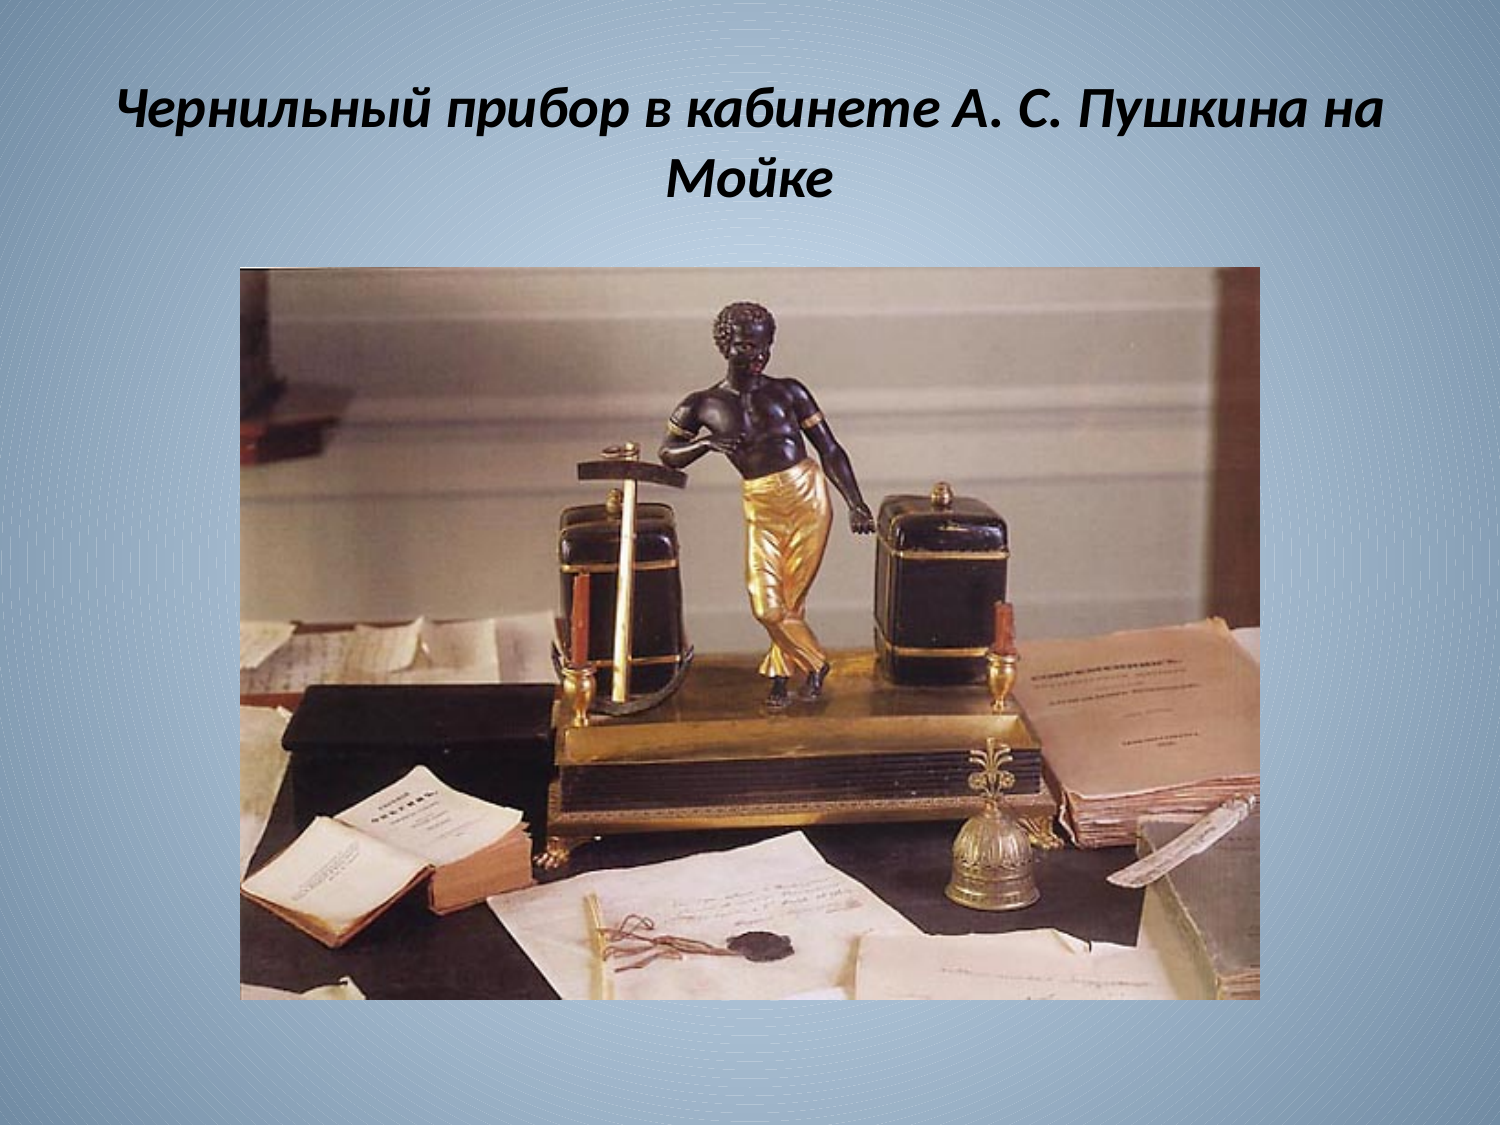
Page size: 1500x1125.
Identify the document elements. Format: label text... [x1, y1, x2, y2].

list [240, 267, 1260, 1000]
title Чернильный прибор в кабинете А. С. Пушкина на Мойке [75, 45, 1425, 233]
